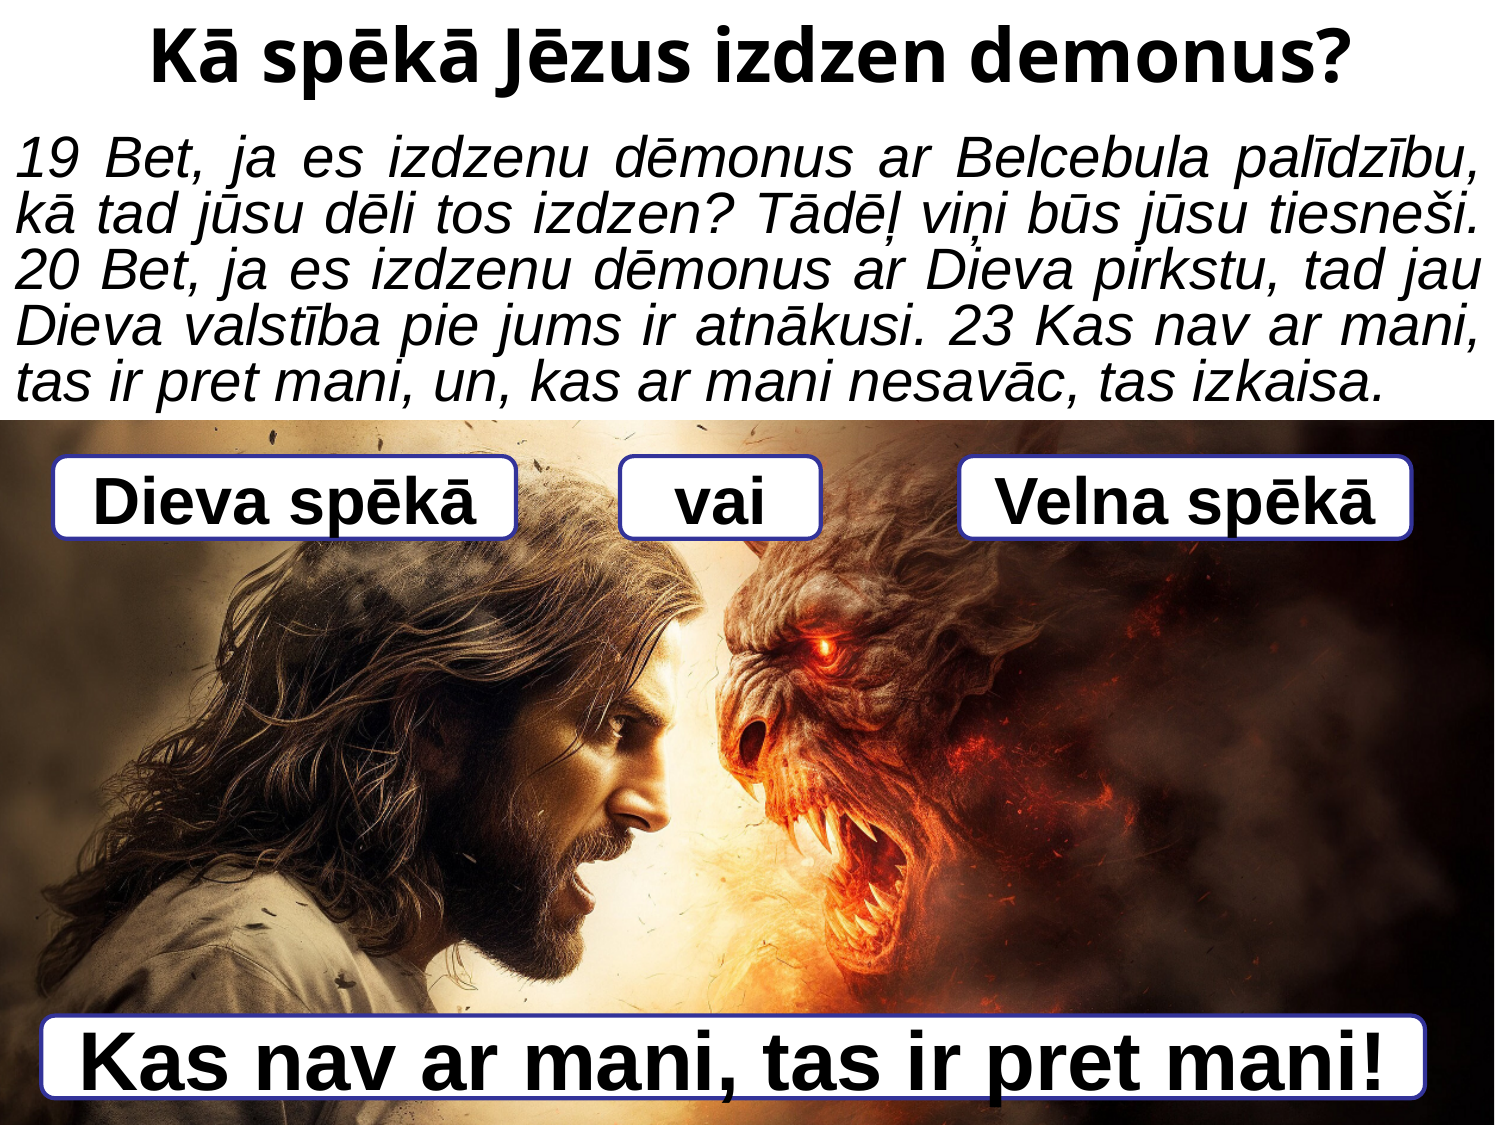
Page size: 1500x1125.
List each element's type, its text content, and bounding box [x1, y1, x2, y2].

list 19 Bet, ja es izdzenu dēmonus ar Belcebula palīdzību, kā tad jūsu dēli tos izdzen? Tādēļ viņi būs jūsu tiesneši. 20 Bet, ja es izdzenu dēmonus ar Dieva pirkstu, tad jau Dieva valstība pie jums ir atnākusi. 23 Kas nav ar mani, tas ir pret mani, un, kas ar mani nesavāc, tas izkaisa. [0, 125, 1500, 303]
picture [0, 420, 1495, 1125]
text_box Kā spēkā Jēzus izdzen demonus? [0, 0, 1500, 105]
